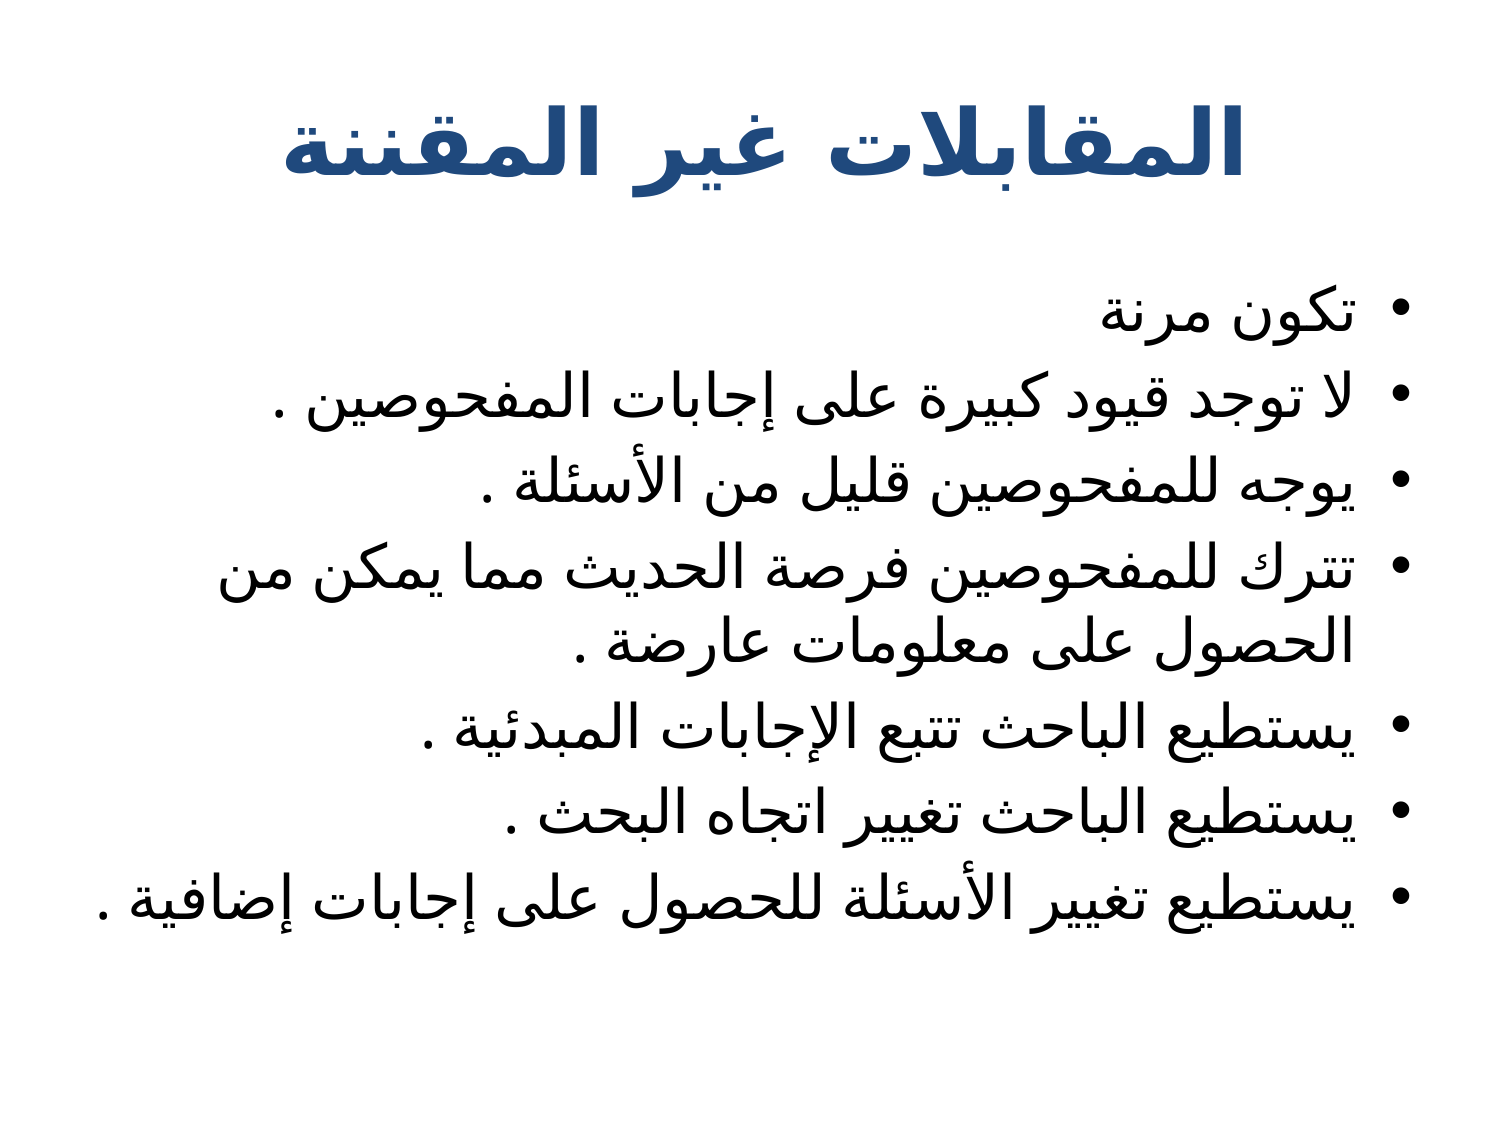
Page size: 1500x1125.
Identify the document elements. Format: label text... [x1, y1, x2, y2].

title المقابلات غير المقننة [75, 45, 1425, 233]
list تكون مرنة لا توجد قيود كبيرة على إجابات المفحوصين . يوجه للمفحوصين قليل من الأسئلة . تترك للمفحوصين فرصة الحديث مما يمكن من الحصول على معلومات عارضة . يستطيع الباحث تتبع الإجابات المبدئية . يستطيع الباحث تغيير اتجاه البحث . يستطيع تغيير الأسئلة للحصول على إجابات إضافية . [75, 262, 1425, 1005]
